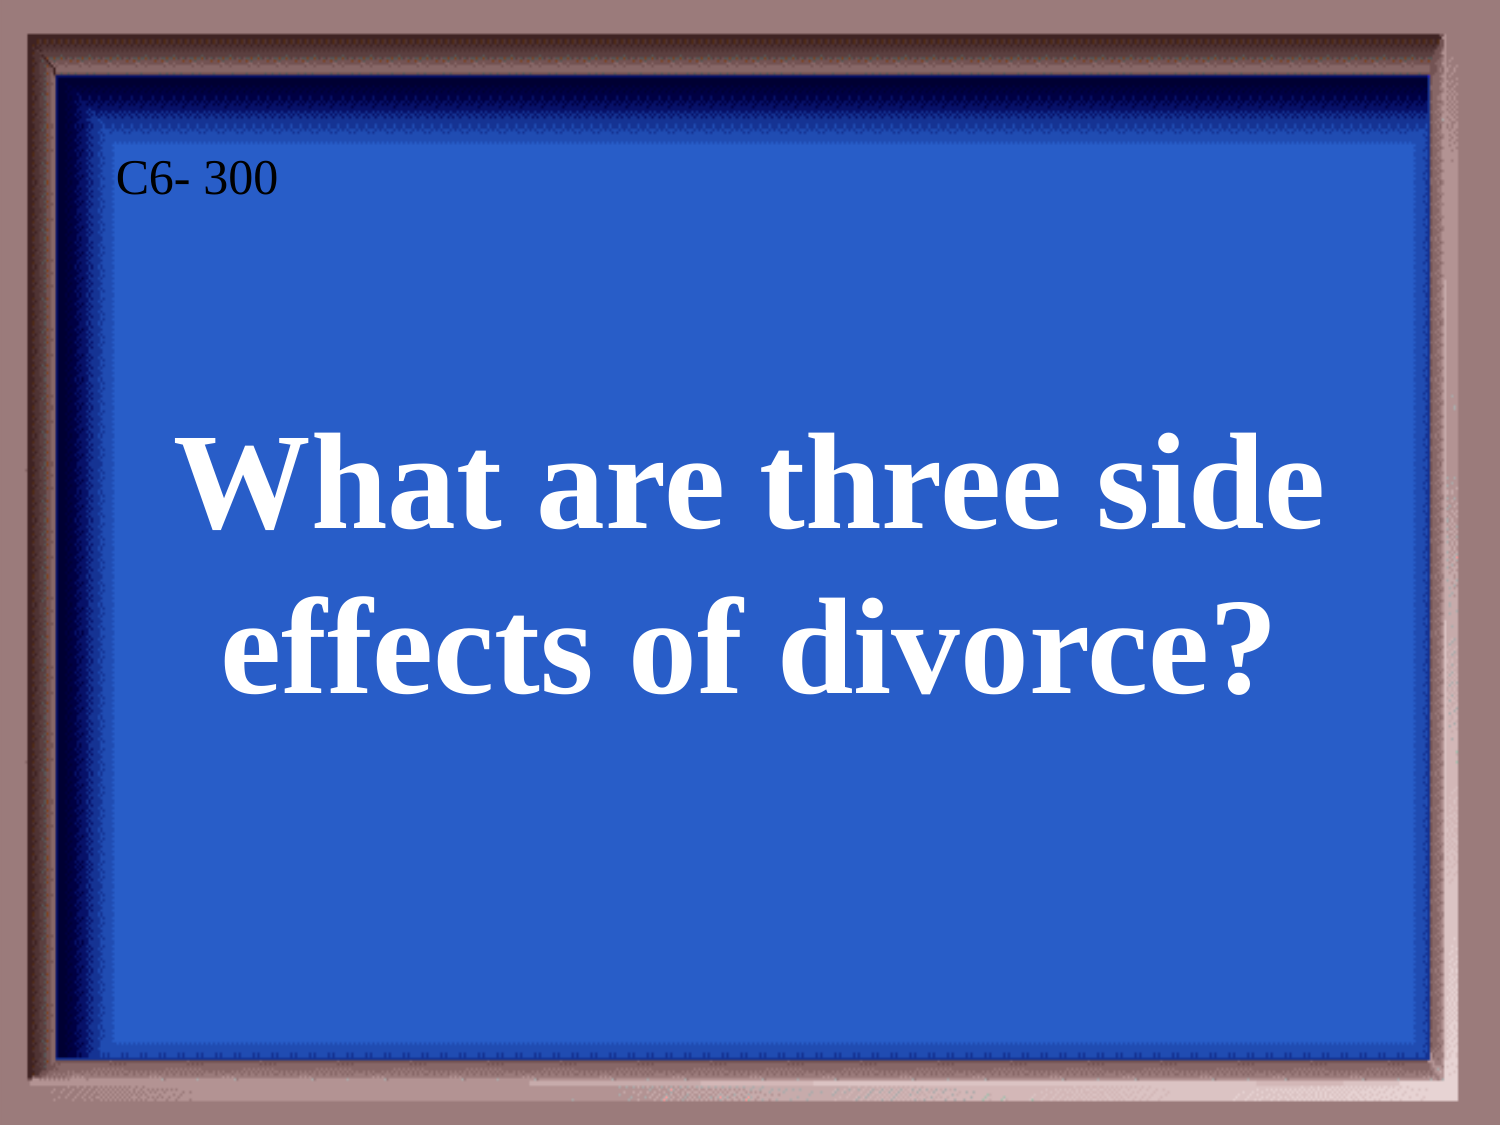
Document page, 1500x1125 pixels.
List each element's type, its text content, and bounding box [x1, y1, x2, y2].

text_box C6- 300 [100, 137, 294, 213]
title What are three side effects of divorce? [112, 462, 1388, 650]
picture [0, 0, 1500, 1125]
